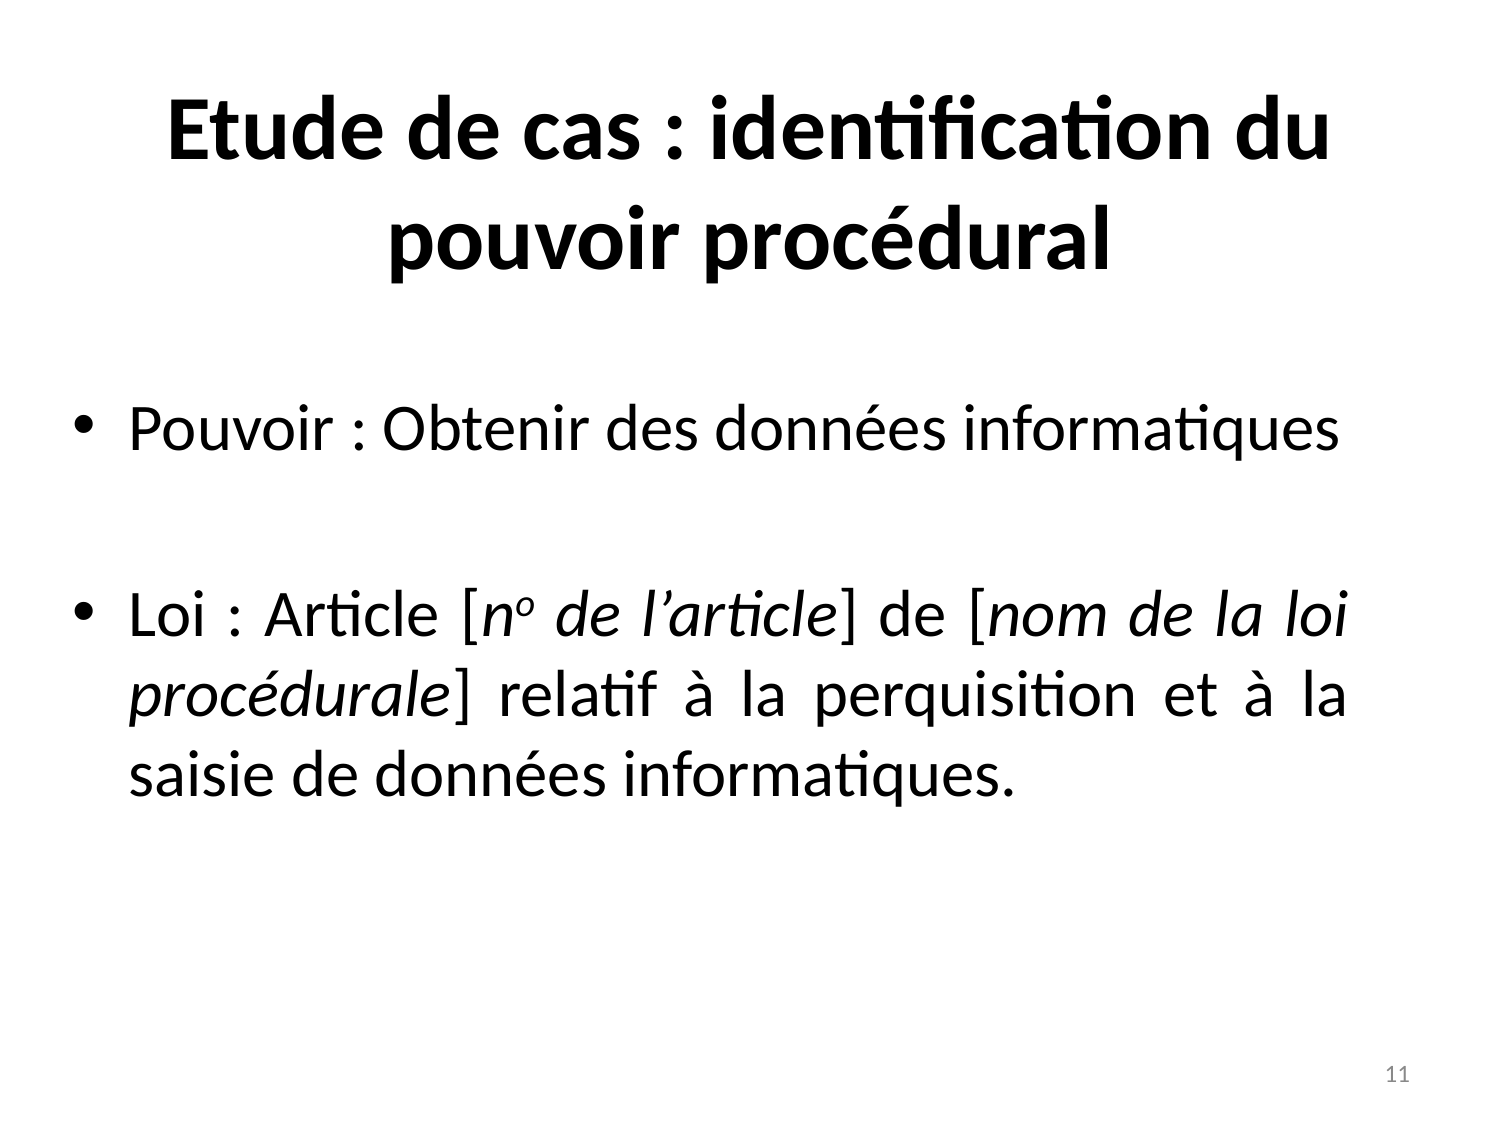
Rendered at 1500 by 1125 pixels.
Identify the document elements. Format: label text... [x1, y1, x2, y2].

title Etude de cas : identification du pouvoir procédural [75, 83, 1425, 272]
text_box Pouvoir : Obtenir des données informatiques Loi : Article [no de l’article] de [nom de la loi procédurale] relatif à la perquisition et à la saisie de données informatiques. [57, 282, 1365, 1125]
slide_number 11 [1074, 1042, 1425, 1103]
